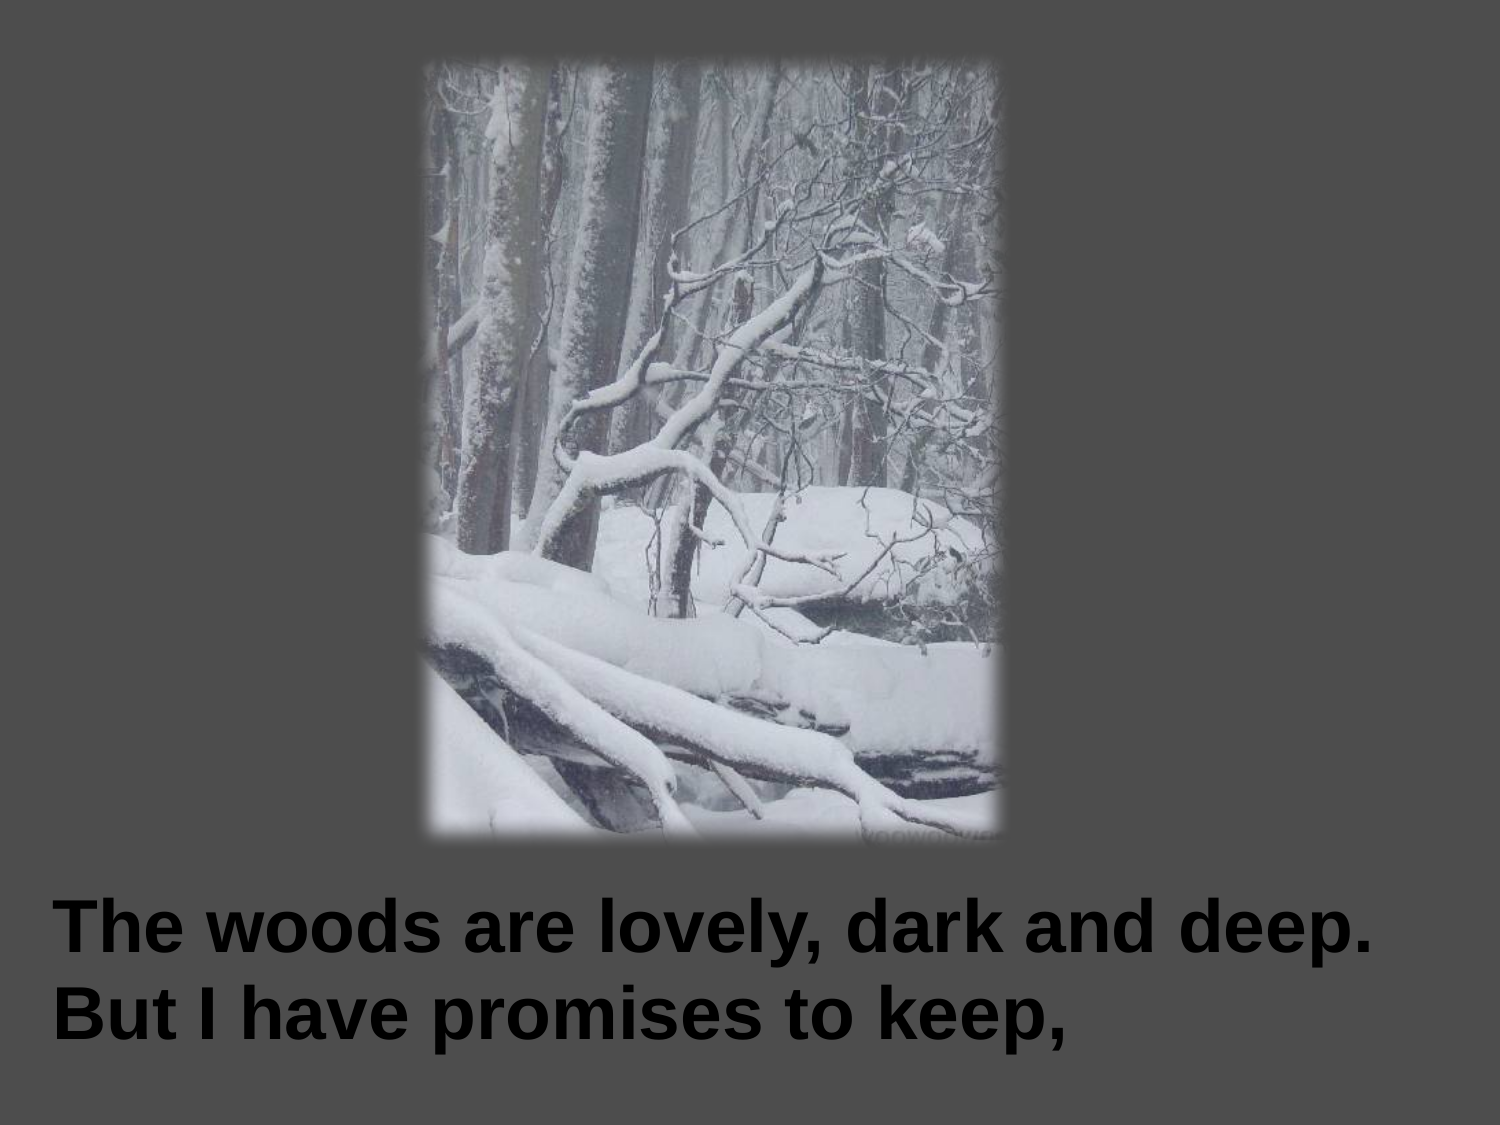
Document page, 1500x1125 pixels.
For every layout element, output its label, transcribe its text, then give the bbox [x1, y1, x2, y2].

text_box The woods are lovely, dark and deep. But I have promises to keep, [37, 887, 1450, 1125]
picture [412, 49, 1012, 851]
